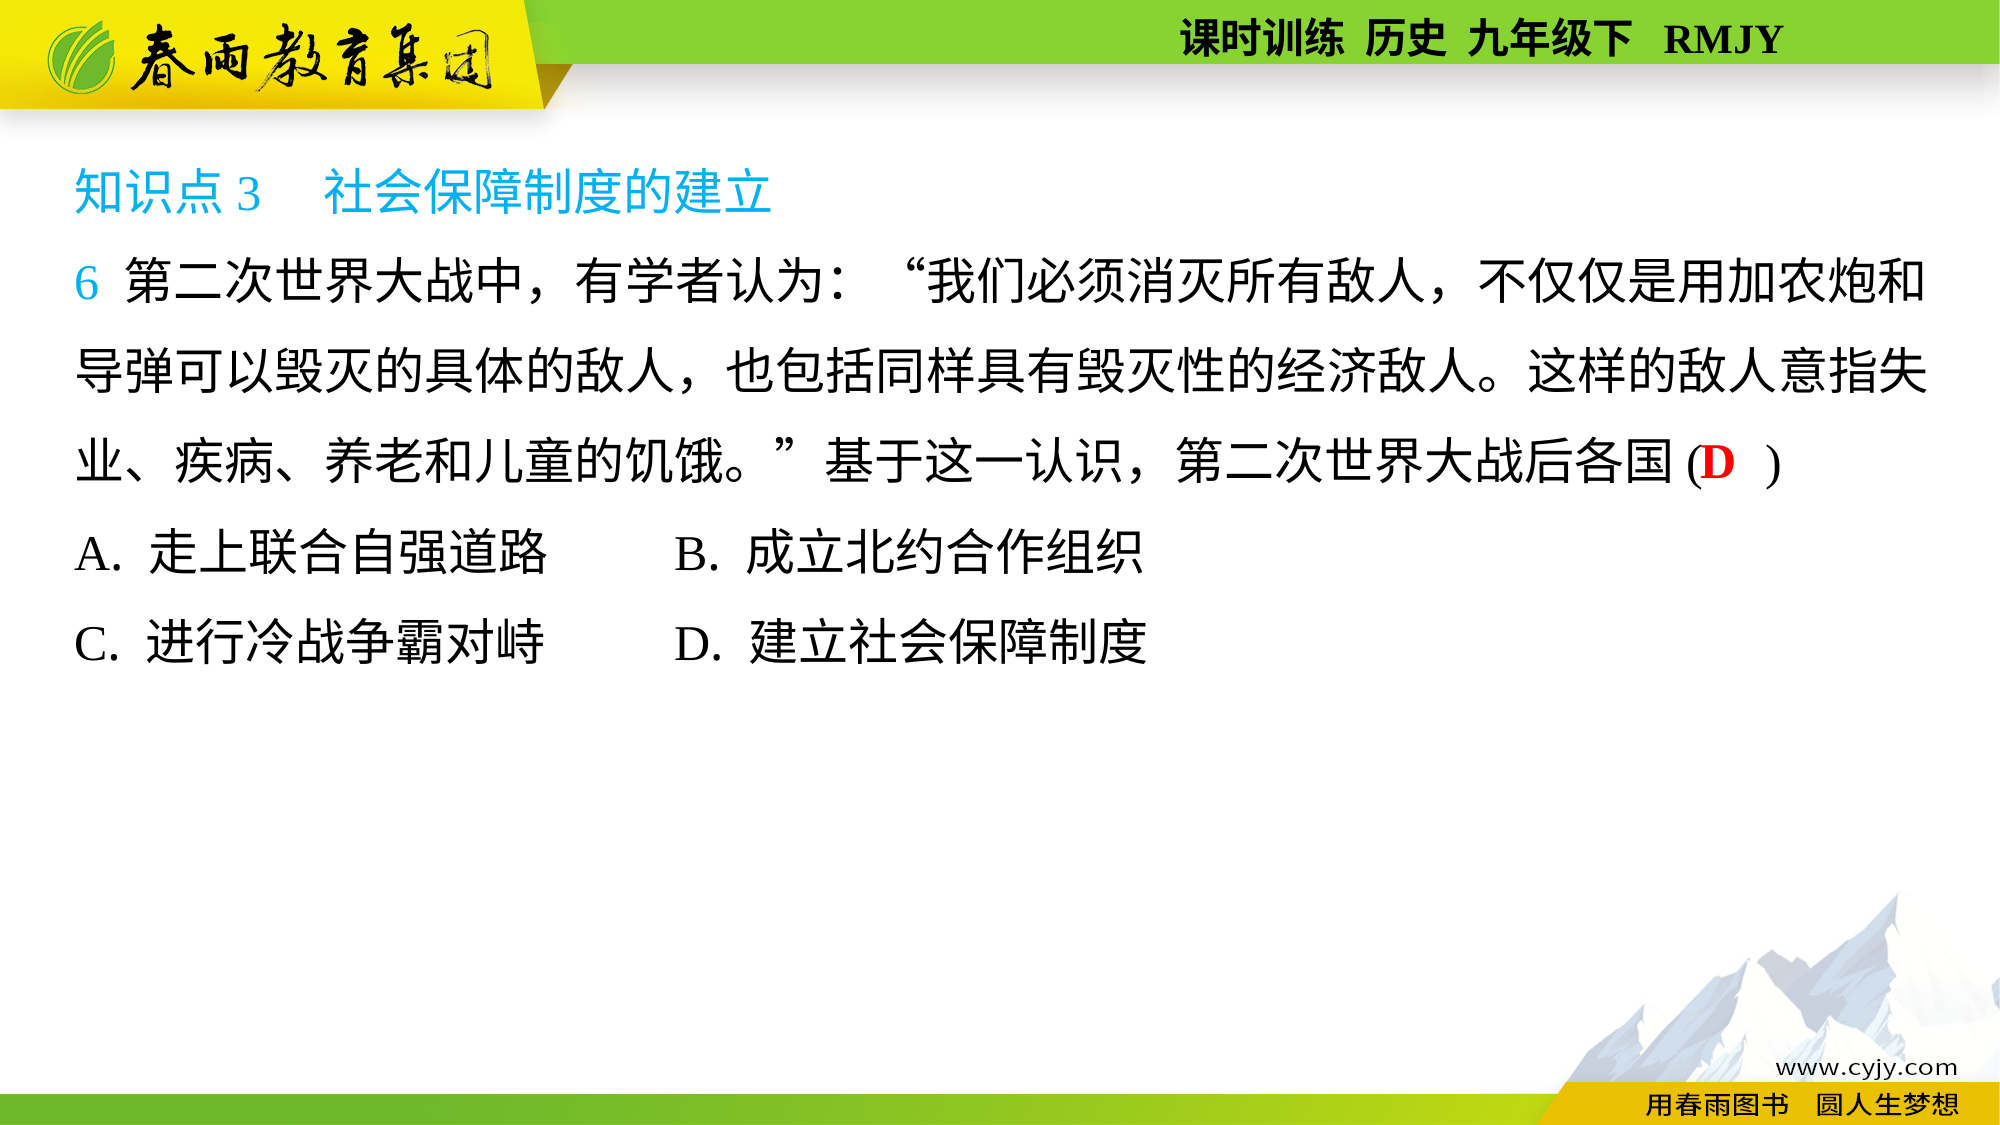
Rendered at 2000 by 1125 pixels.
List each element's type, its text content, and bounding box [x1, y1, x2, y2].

text_box D [1685, 420, 1752, 496]
list 知识点3 社会保障制度的建立 6 第二次世界大战中，有学者认为：“我们必须消灭所有敌人，不仅仅是用加农炮和导弹可以毁灭的具体的敌人，也包括同样具有毁灭性的经济敌人。这样的敌人意指失业、疾病、养老和儿童的饥饿。”基于这一认识，第二次世界大战后各国( ) A. 走上联合自强道路 B. 成立北约合作组织 C. 进行冷战争霸对峙 D. 建立社会保障制度 [59, 122, 1944, 683]
picture [0, 0, 2000, 1125]
